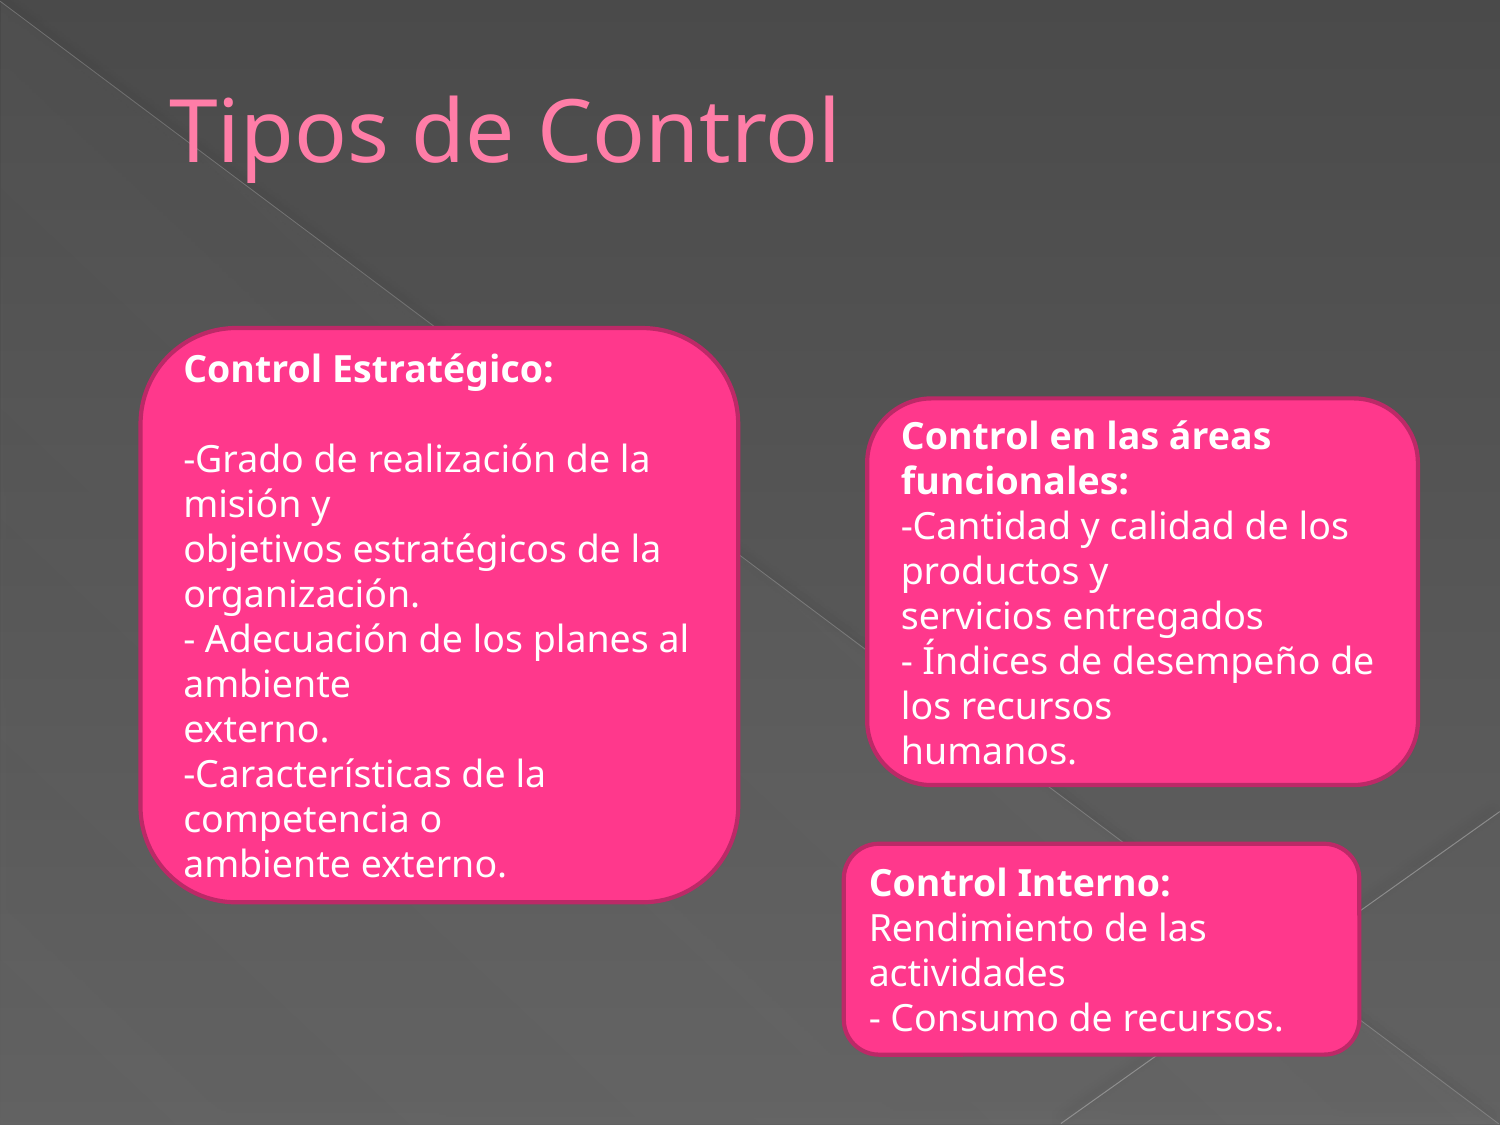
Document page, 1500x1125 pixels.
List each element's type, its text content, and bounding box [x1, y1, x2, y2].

title Tipos de Control [75, 43, 1425, 211]
text_box Control Interno: Rendimiento de las actividades - Consumo de recursos. [841, 841, 1362, 1057]
text_box Control en las áreas funcionales: -Cantidad y calidad de los productos y servicios entregados - Índices de desempeño de los recursos humanos. [865, 396, 1421, 788]
text_box Control Estratégico: -Grado de realización de la misión y objetivos estratégicos de la organización. - Adecuación de los planes al ambiente externo. -Características de la competencia o ambiente externo. [138, 325, 741, 905]
